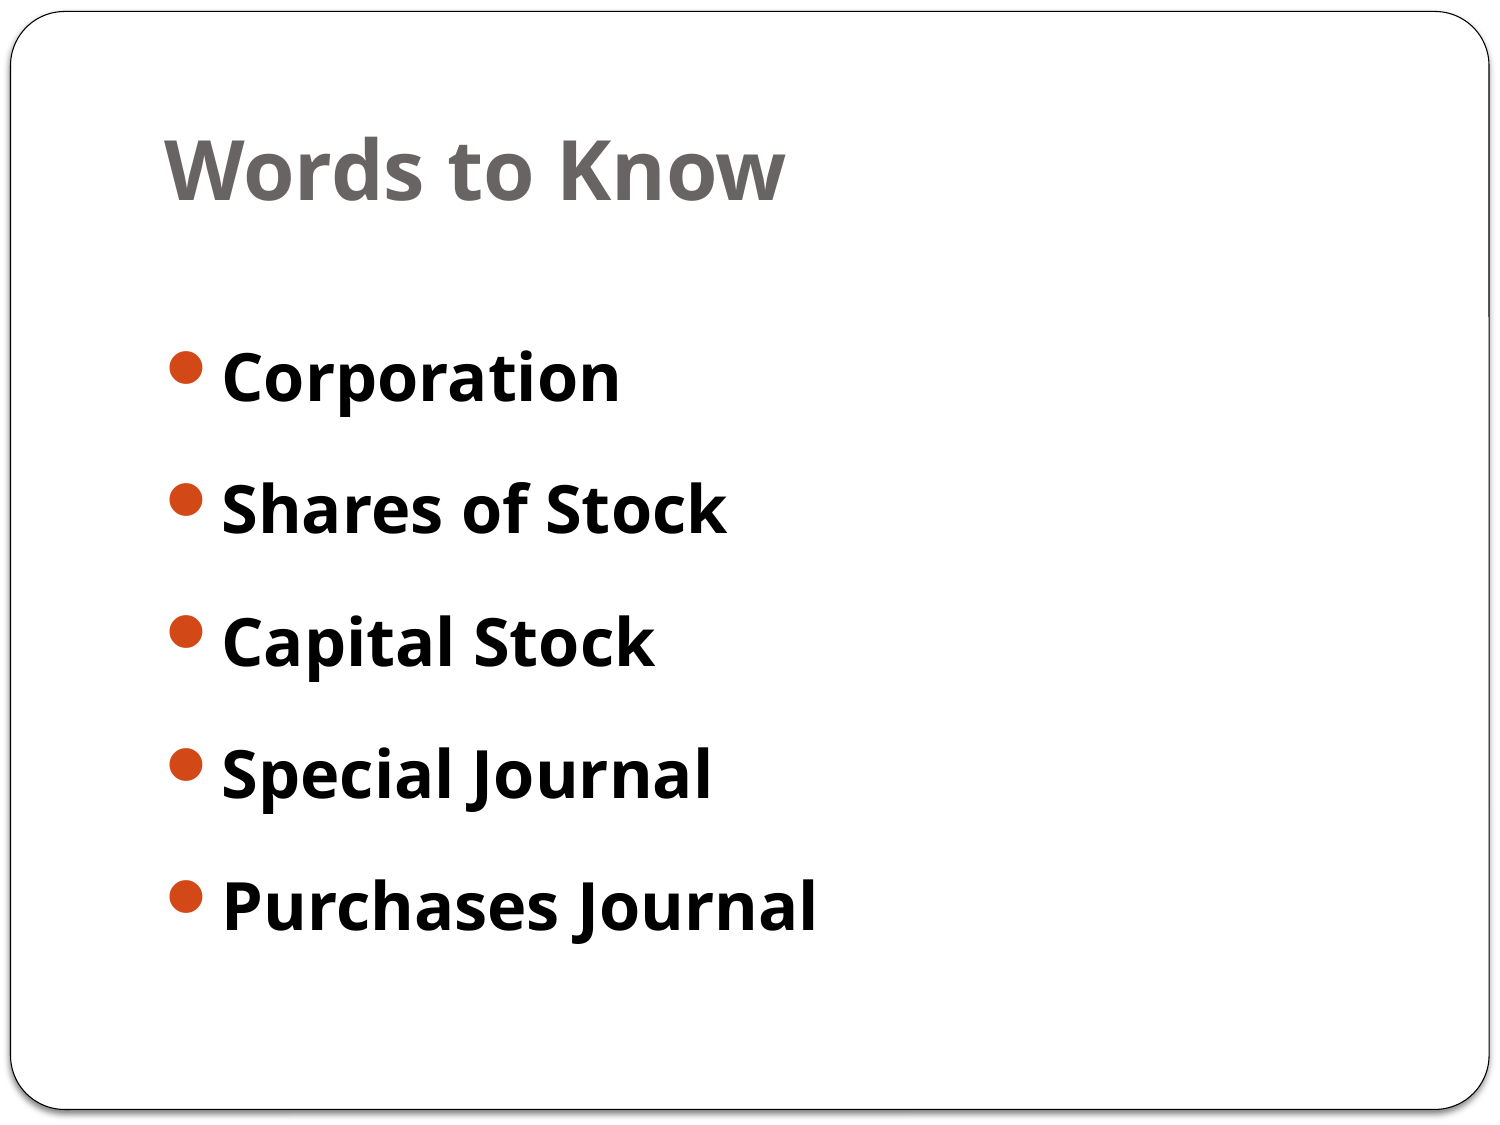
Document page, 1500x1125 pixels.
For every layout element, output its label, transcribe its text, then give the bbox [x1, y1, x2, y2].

list Corporation Shares of Stock Capital Stock Special Journal Purchases Journal [150, 287, 1425, 988]
title Words to Know [150, 45, 1425, 233]
